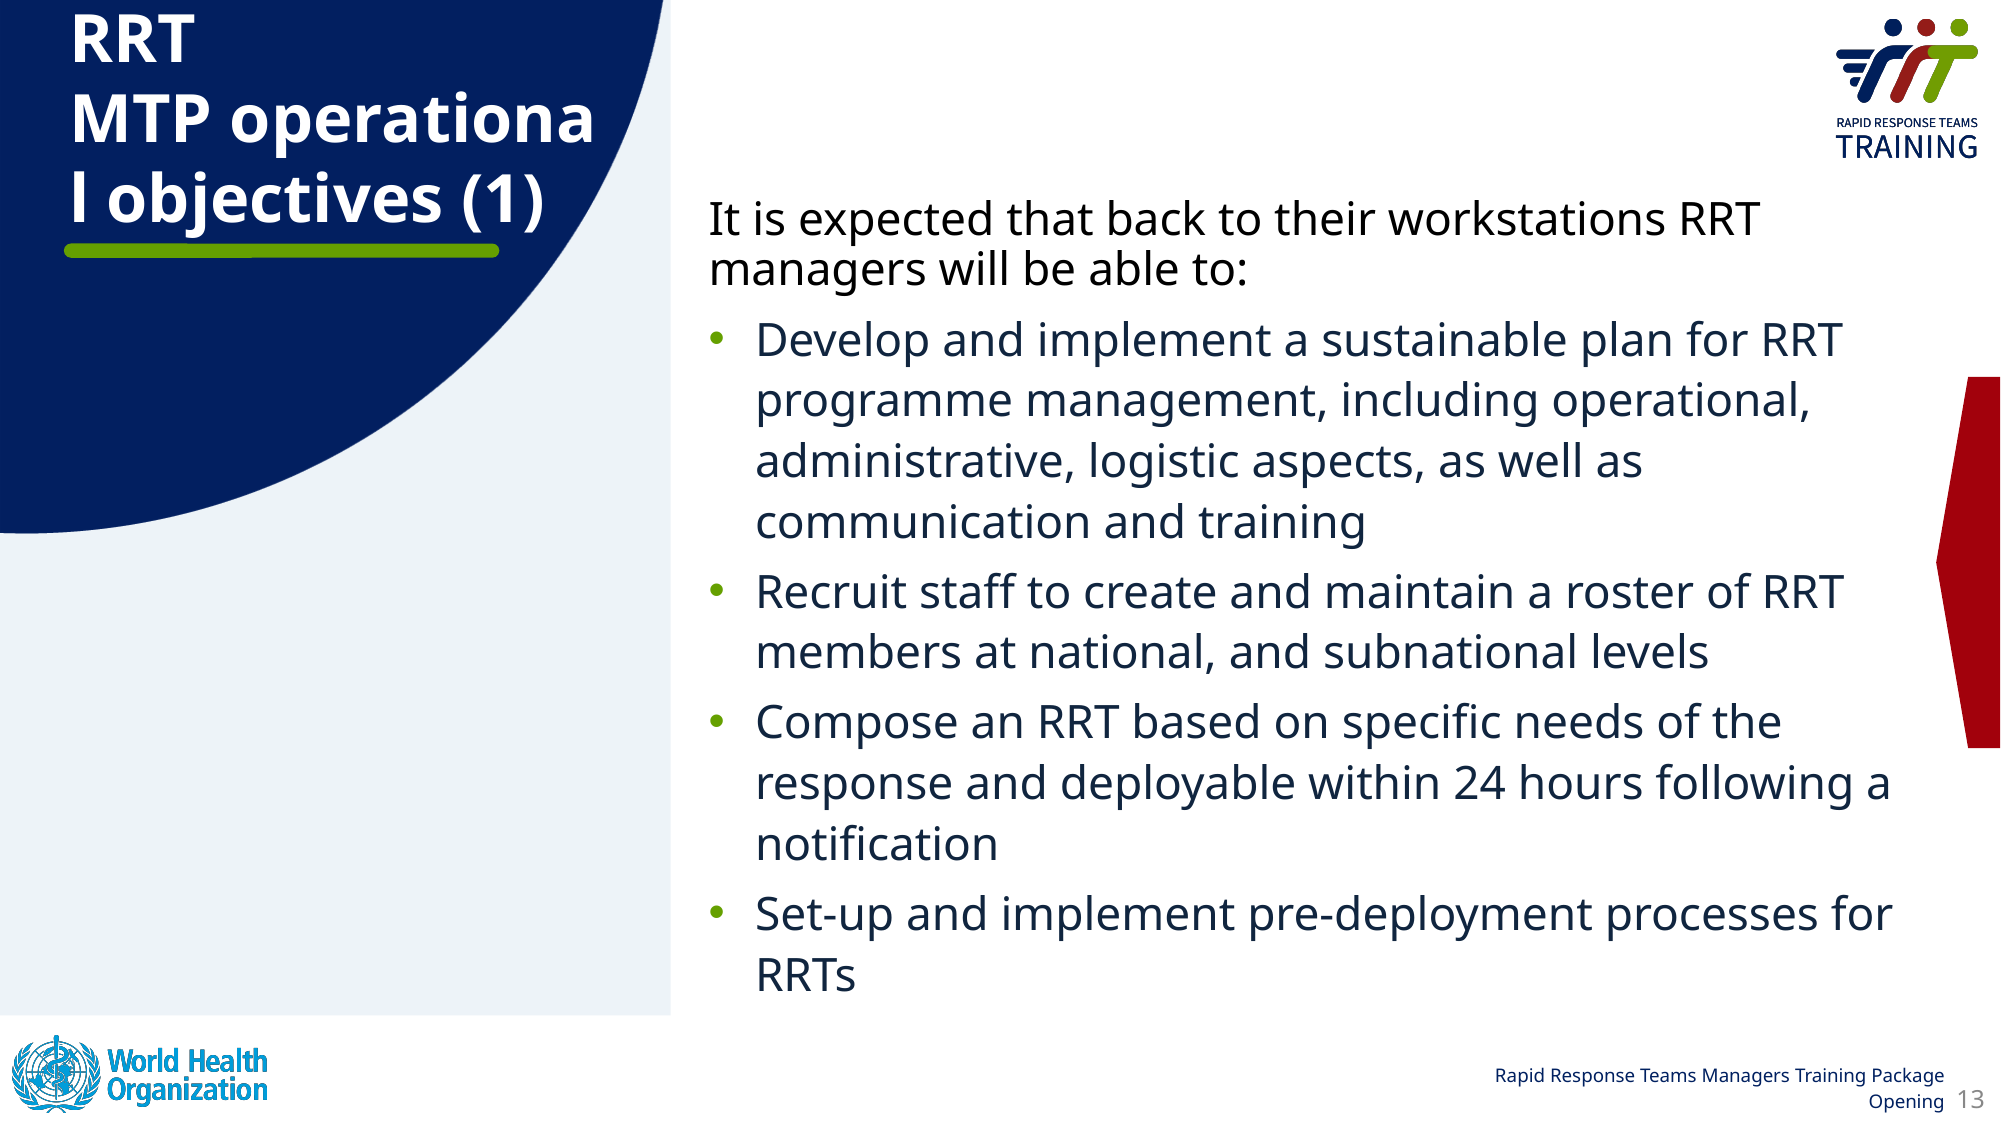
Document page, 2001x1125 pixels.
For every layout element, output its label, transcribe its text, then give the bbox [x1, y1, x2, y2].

picture [36, 1088, 78, 1105]
picture [50, 1108, 62, 1113]
picture [12, 1035, 54, 1068]
picture [22, 1062, 26, 1077]
picture [1835, 19, 1978, 167]
picture [24, 1054, 36, 1087]
picture [71, 1053, 90, 1091]
picture [40, 1062, 47, 1070]
picture [30, 1083, 37, 1091]
picture [34, 1054, 43, 1078]
text_box 13 [1557, 1076, 1993, 1121]
picture [12, 1083, 48, 1113]
list It is expected that back to their workstations RRT managers will be able to: Develop and implement a sustainable plan for RRT programme management, including operational, administrative, logistic aspects, as well as communication and training Recruit staff to create and maintain a roster of RRT members at national, and subnational levels Compose an RRT based on specific needs of the response and deployable within 24 hours following a notification Set-up and implement pre-deployment processes for RRTs [700, 183, 1937, 1013]
picture [46, 1056, 54, 1062]
text_box RRT MTP operational objectives (1) [61, 0, 612, 244]
picture [0, 0, 670, 538]
picture [59, 1035, 267, 1113]
